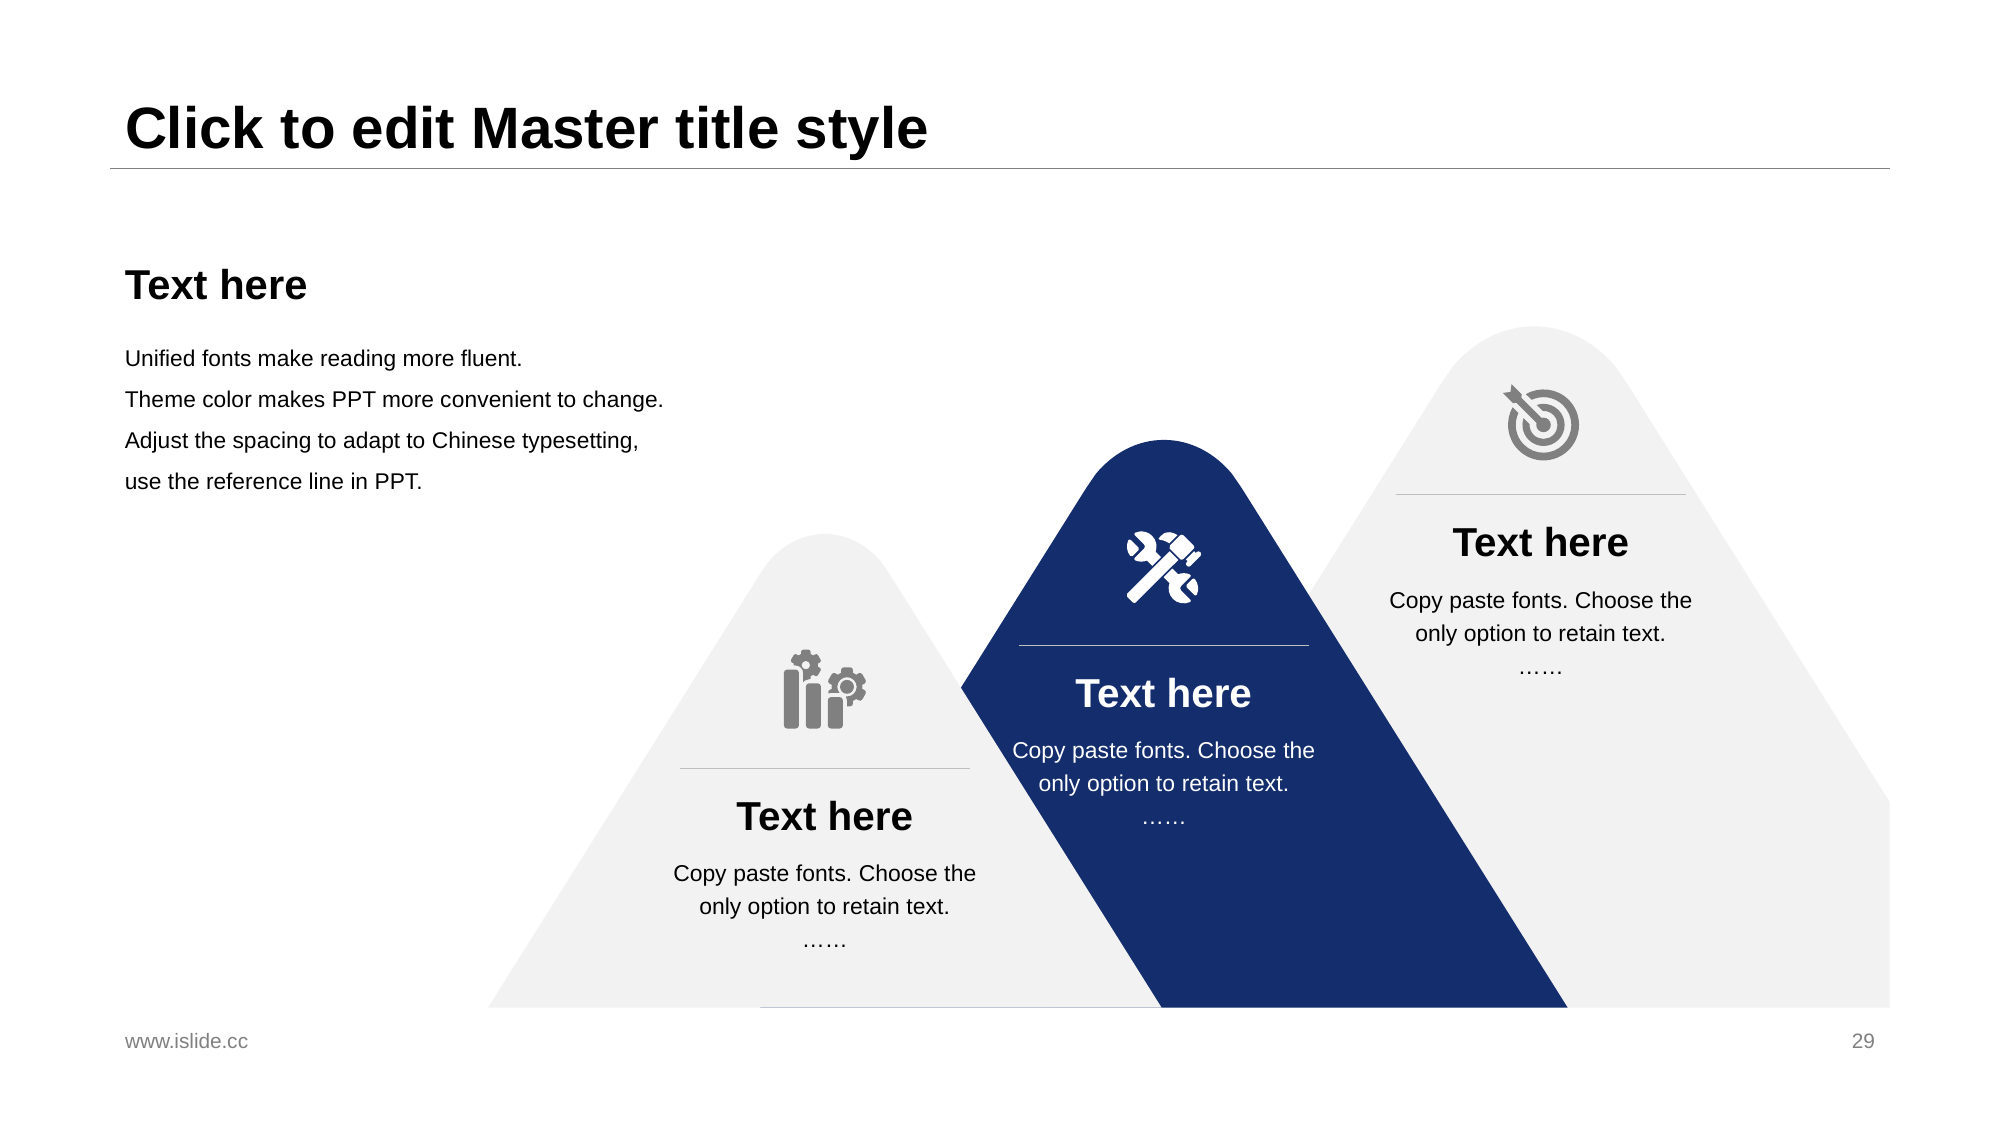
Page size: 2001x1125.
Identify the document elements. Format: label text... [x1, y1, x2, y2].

title Click to edit Master title style [109, 0, 1890, 169]
slide_number 29 [1412, 1023, 1890, 1058]
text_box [109, 250, 1890, 1008]
footer www.islide.cc [109, 1023, 790, 1058]
